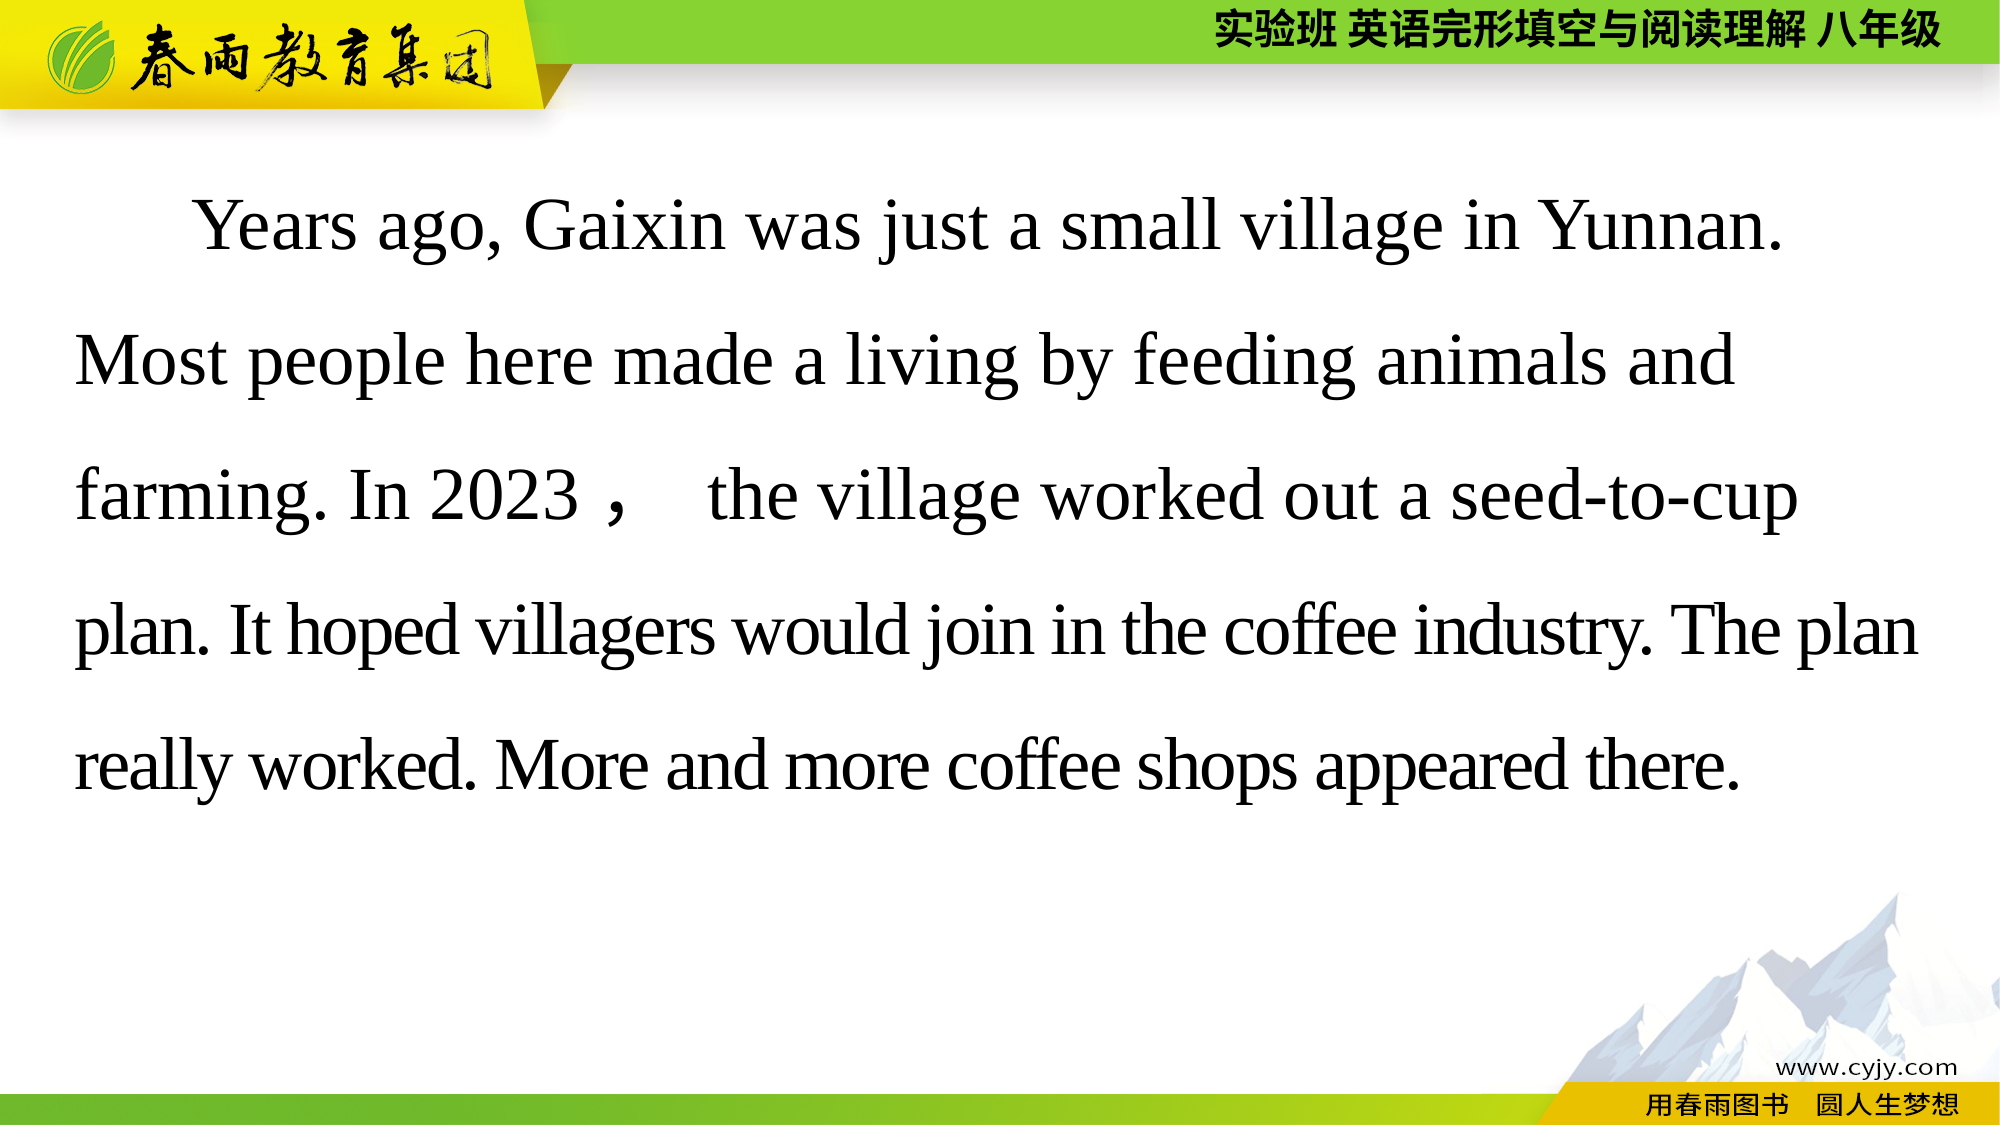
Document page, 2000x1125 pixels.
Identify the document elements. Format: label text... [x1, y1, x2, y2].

picture [0, 0, 2000, 1125]
list Years ago, Gaixin was just a small village in Yunnan. Most people here made a living by feeding animals and farming. In 2023， the village worked out a seed-to-cup plan. It hoped villagers would join in the coffee industry. The plan really worked. More and more coffee shops appeared there. [59, 122, 1944, 803]
